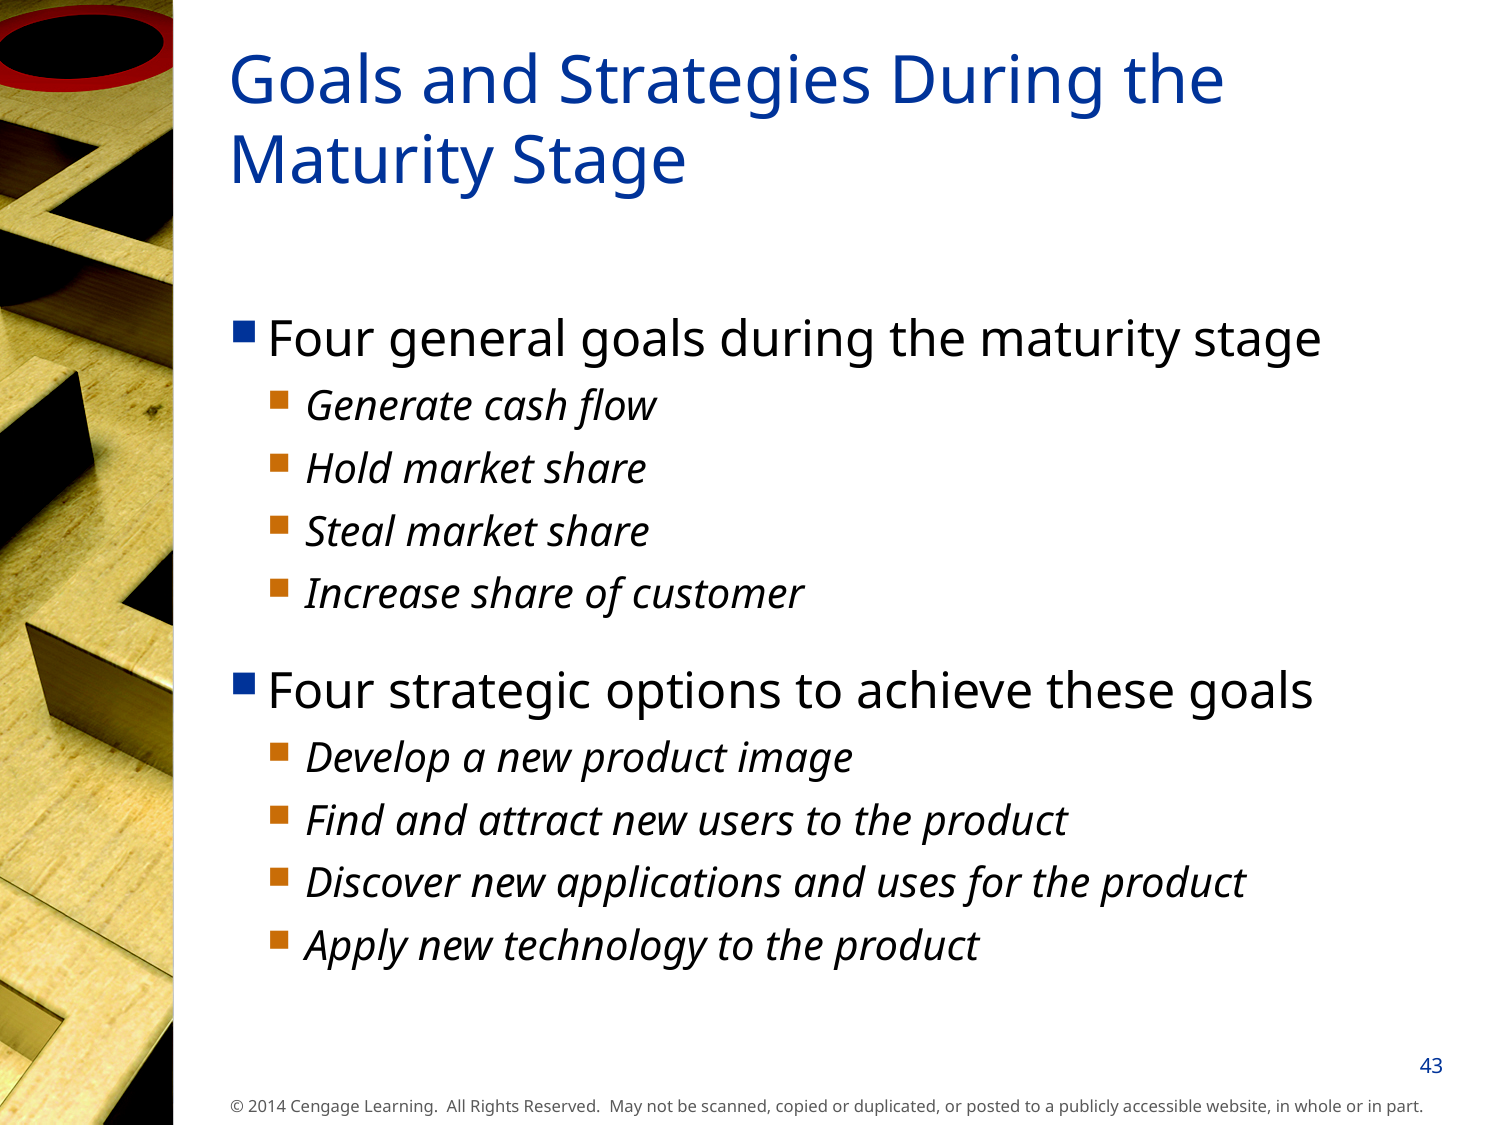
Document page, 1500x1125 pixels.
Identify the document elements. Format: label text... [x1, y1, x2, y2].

title Goals and Strategies During the Maturity Stage [213, 29, 1454, 213]
slide_number 43 [1386, 1037, 1478, 1097]
picture [0, 0, 174, 1125]
list Four general goals during the maturity stage Generate cash flow Hold market share Steal market share Increase share of customer Four strategic options to achieve these goals Develop a new product image Find and attract new users to the product Discover new applications and uses for the product Apply new technology to the product [215, 212, 1478, 981]
